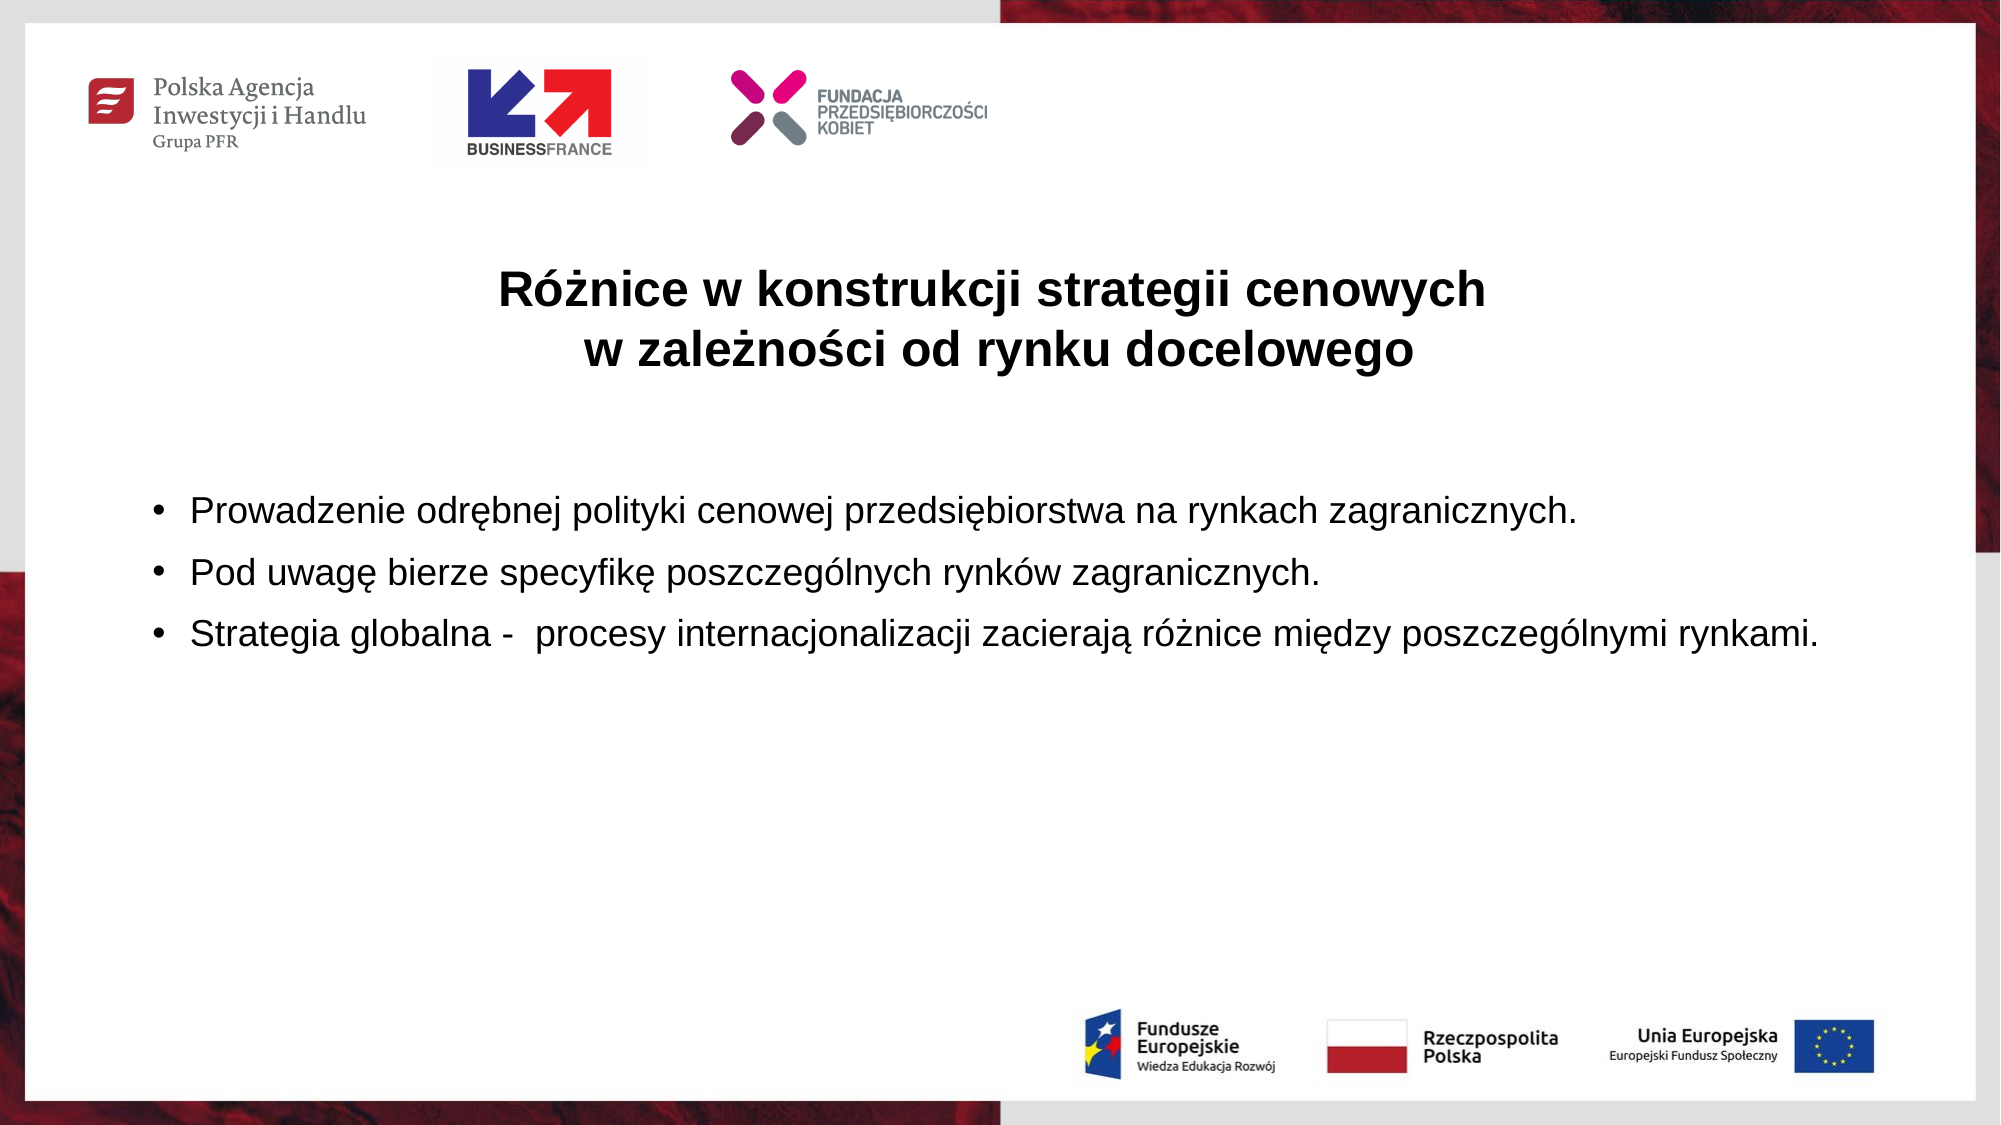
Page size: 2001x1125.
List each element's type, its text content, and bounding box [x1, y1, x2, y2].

list Prowadzenie odrębnej polityki cenowej przedsiębiorstwa na rynkach zagranicznych. Pod uwagę bierze specyfikę poszczególnych rynków zagranicznych. Strategia globalna - procesy internacjonalizacji zacierają różnice między poszczególnymi rynkami. [137, 484, 1839, 811]
picture [0, 0, 2001, 1125]
text_box Różnice w konstrukcji strategii cenowych w zależności od rynku docelowego [287, 248, 1713, 384]
